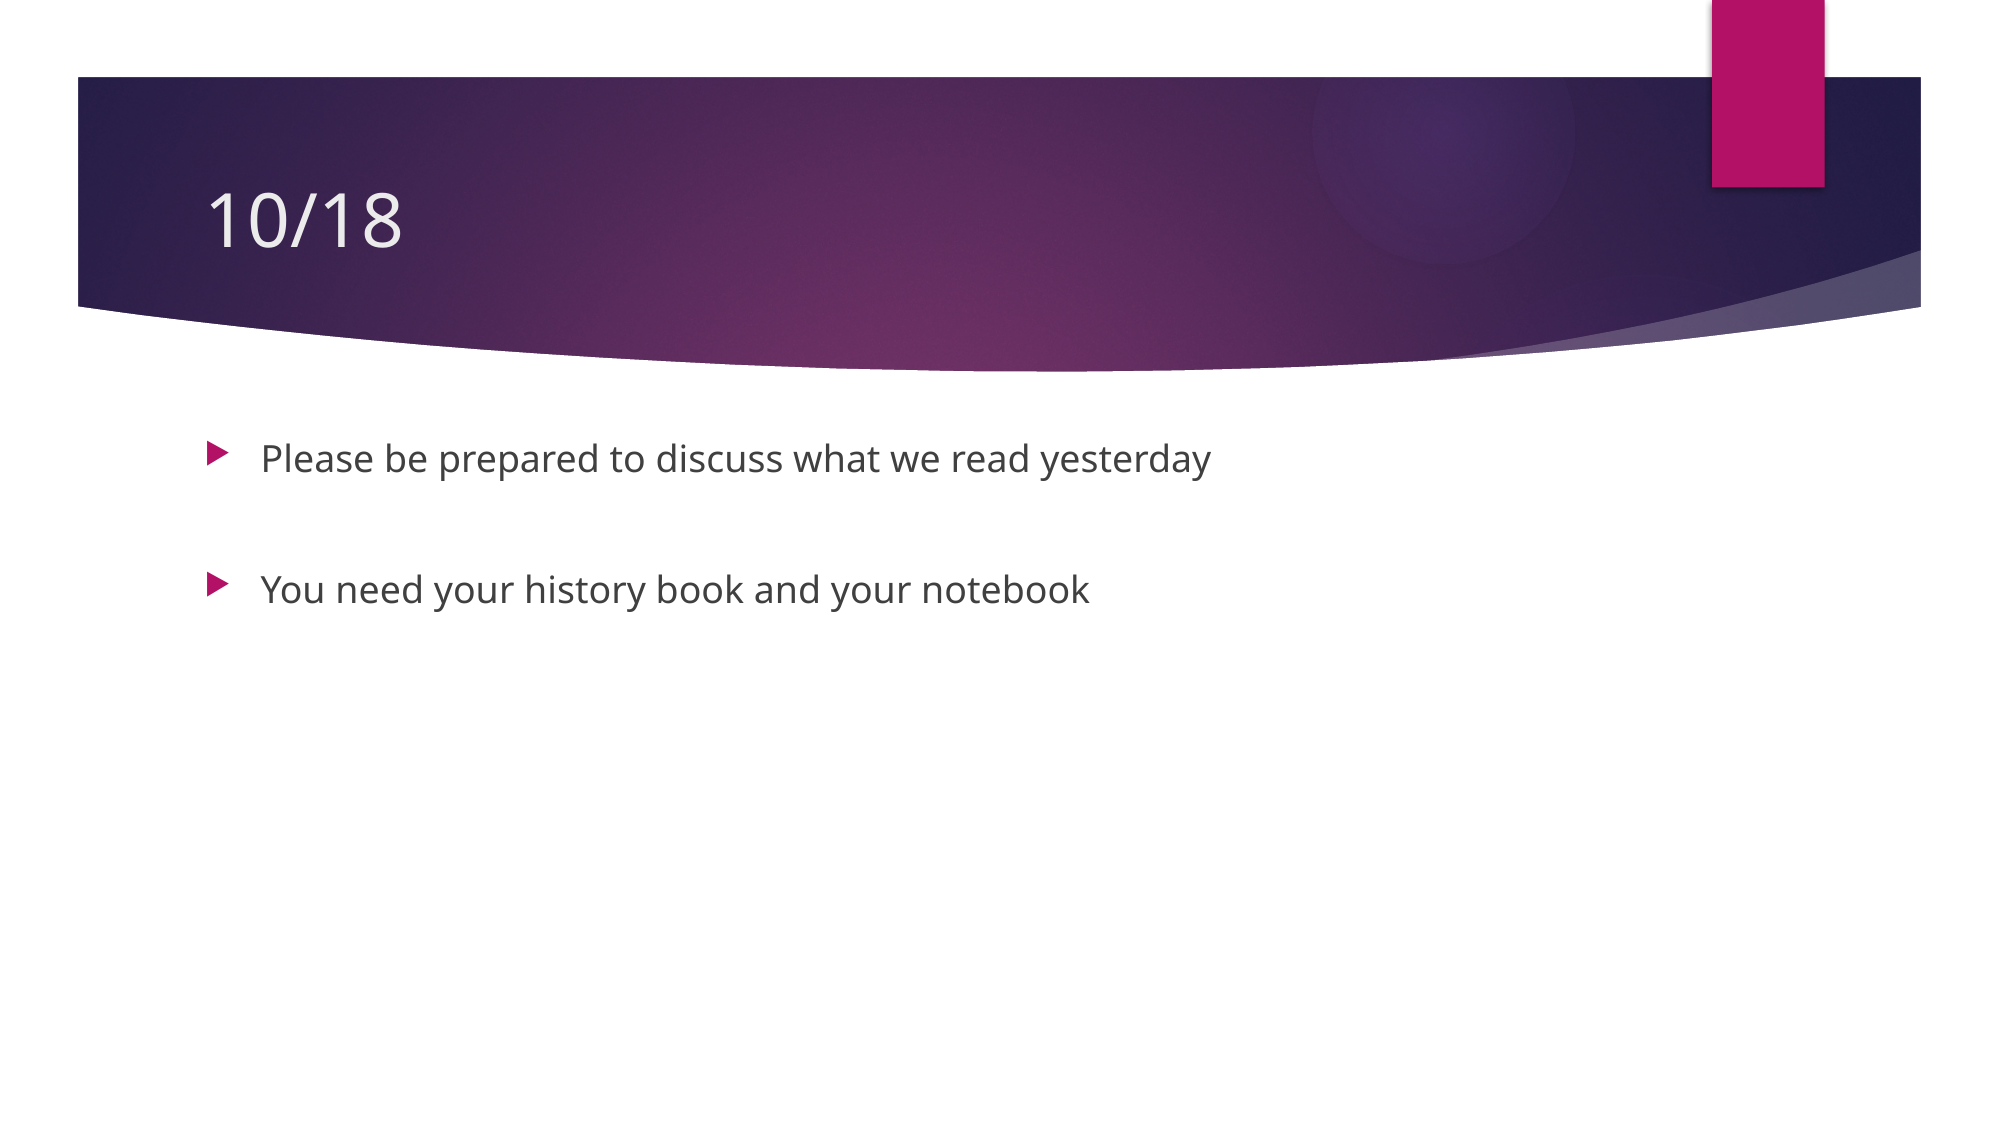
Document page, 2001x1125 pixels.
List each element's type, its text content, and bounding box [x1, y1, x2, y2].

list Please be prepared to discuss what we read yesterday You need your history book and your notebook [189, 427, 1638, 988]
title 10/18 [189, 159, 1627, 276]
